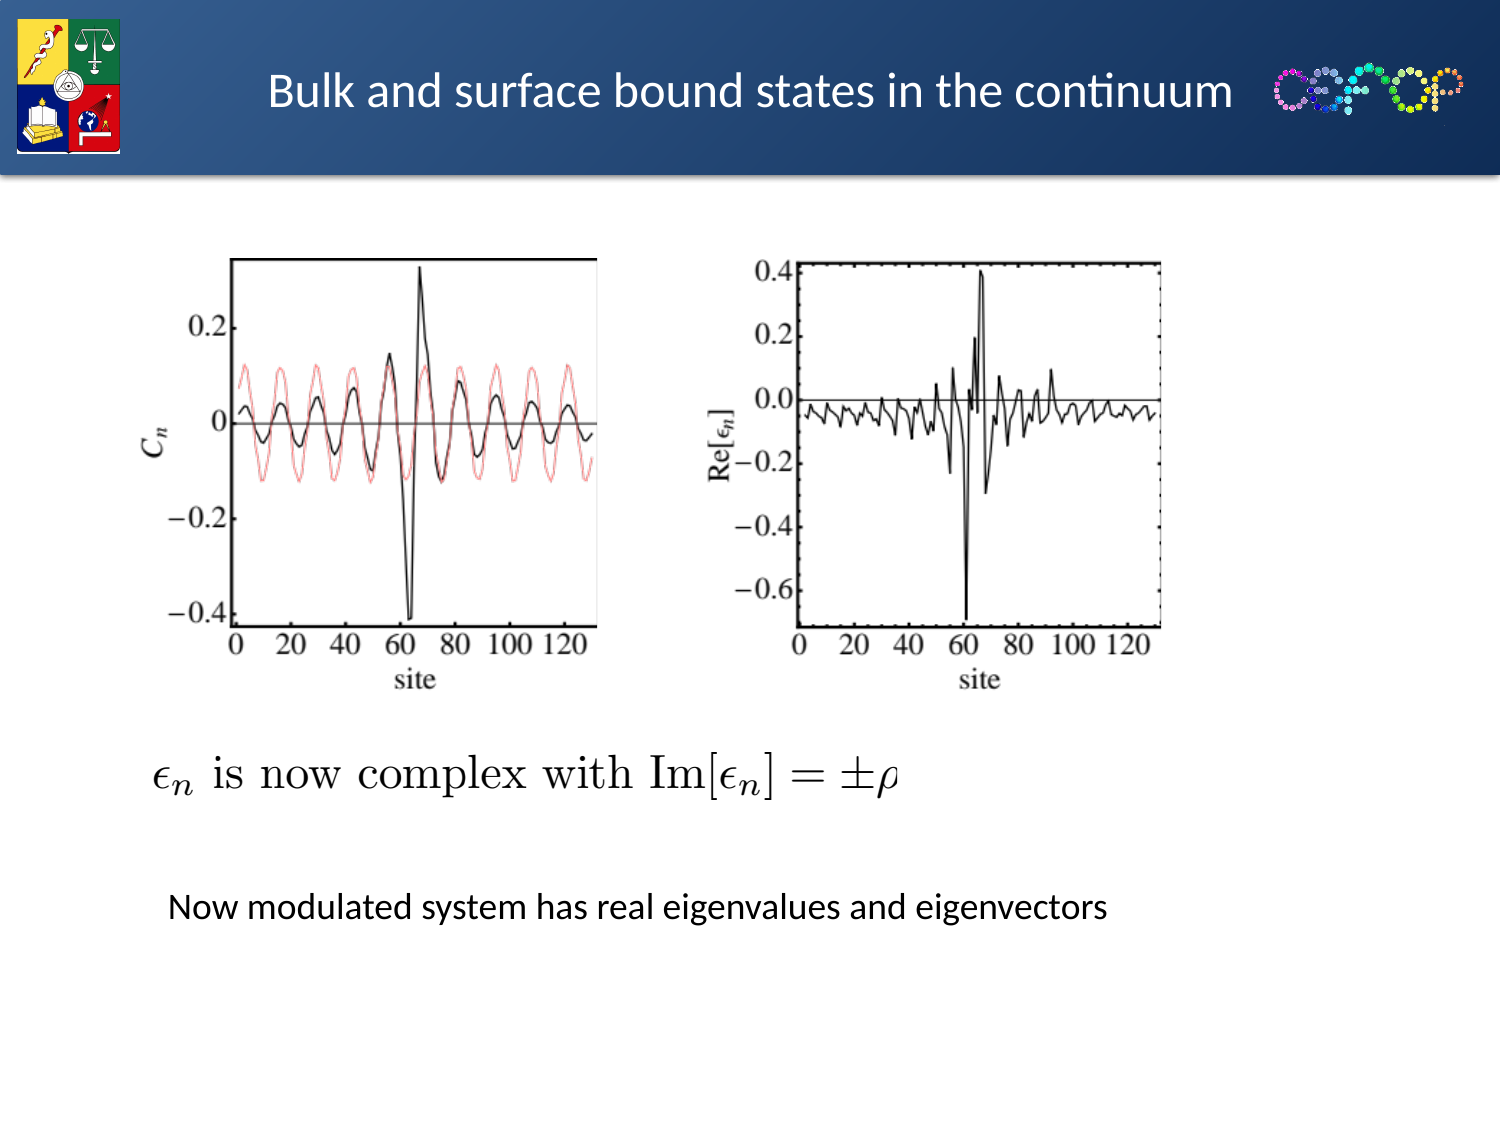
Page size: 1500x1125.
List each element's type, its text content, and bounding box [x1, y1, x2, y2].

picture [152, 750, 898, 800]
text_box Bulk and surface bound states in the continuum [0, 0, 1500, 176]
picture [1237, 24, 1500, 166]
picture [17, 18, 140, 160]
picture [706, 257, 1162, 694]
picture [139, 257, 598, 693]
text_box Now modulated system has real eigenvalues and eigenvectors [153, 874, 1193, 935]
